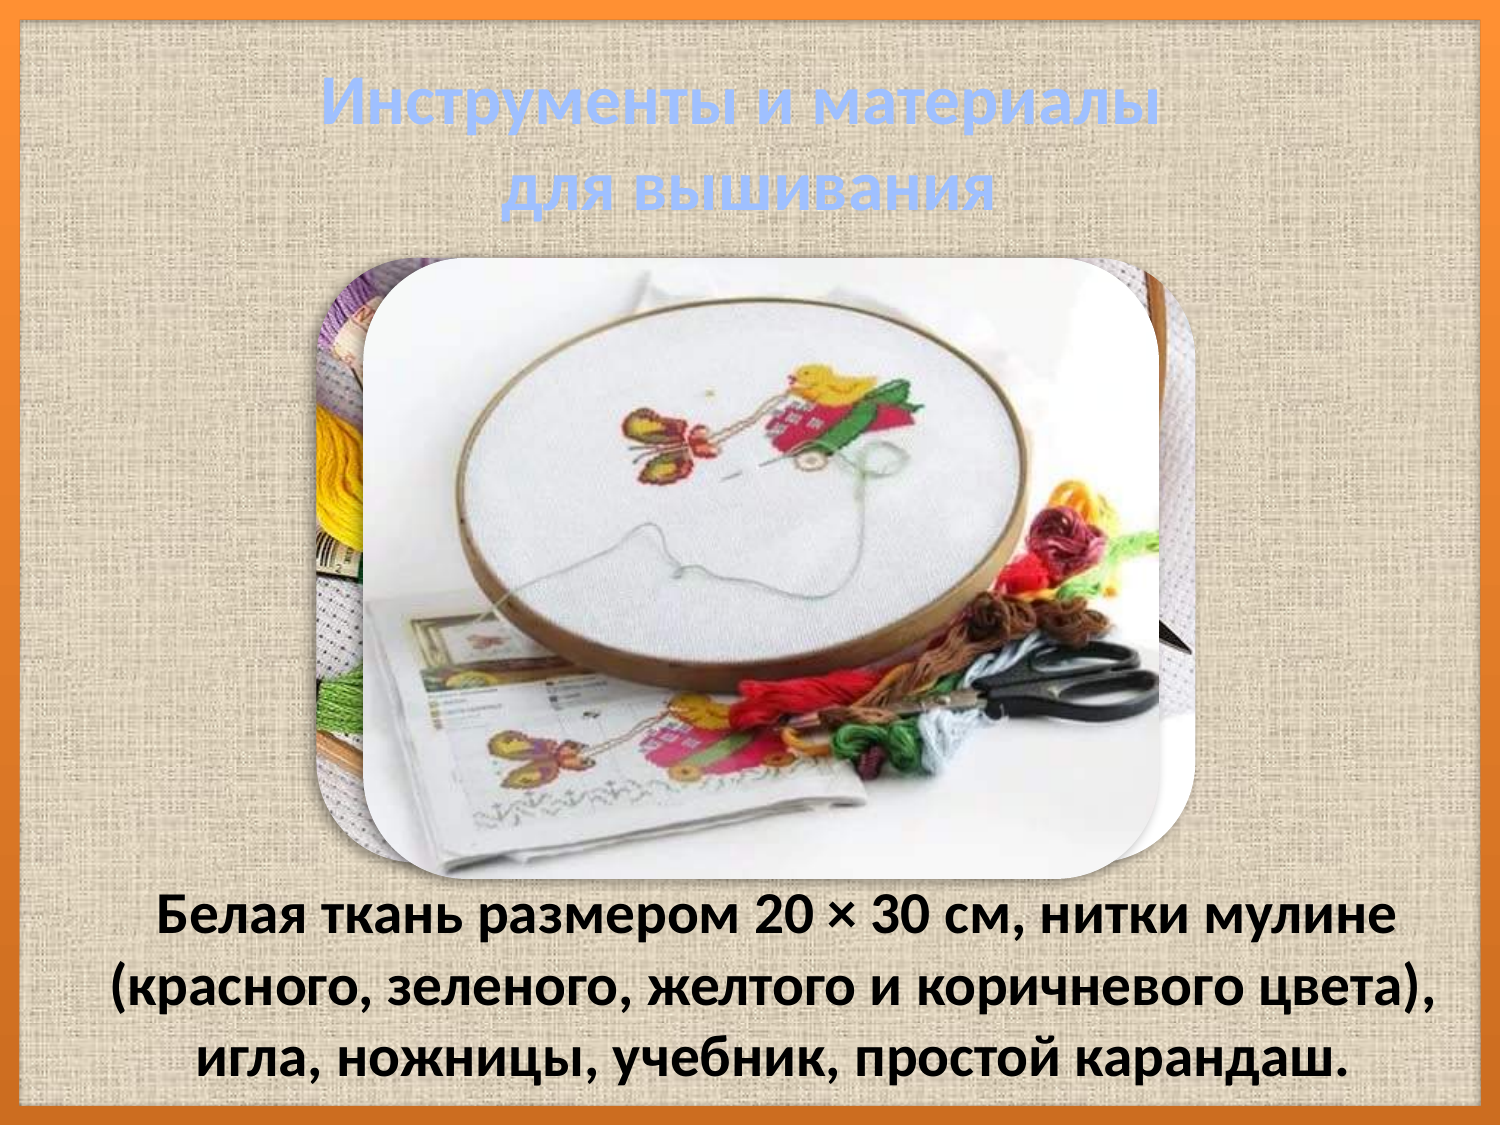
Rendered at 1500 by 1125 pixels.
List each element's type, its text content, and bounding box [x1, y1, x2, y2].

picture [20, 20, 1480, 1105]
title Инструменты и материалы для вышивания [75, 45, 1425, 233]
list Белая ткань размером 20 × 30 см, нитки мулине (красного, зеленого, желтого и коричневого цвета), игла, ножницы, учебник, простой карандаш. [35, 867, 1454, 1099]
